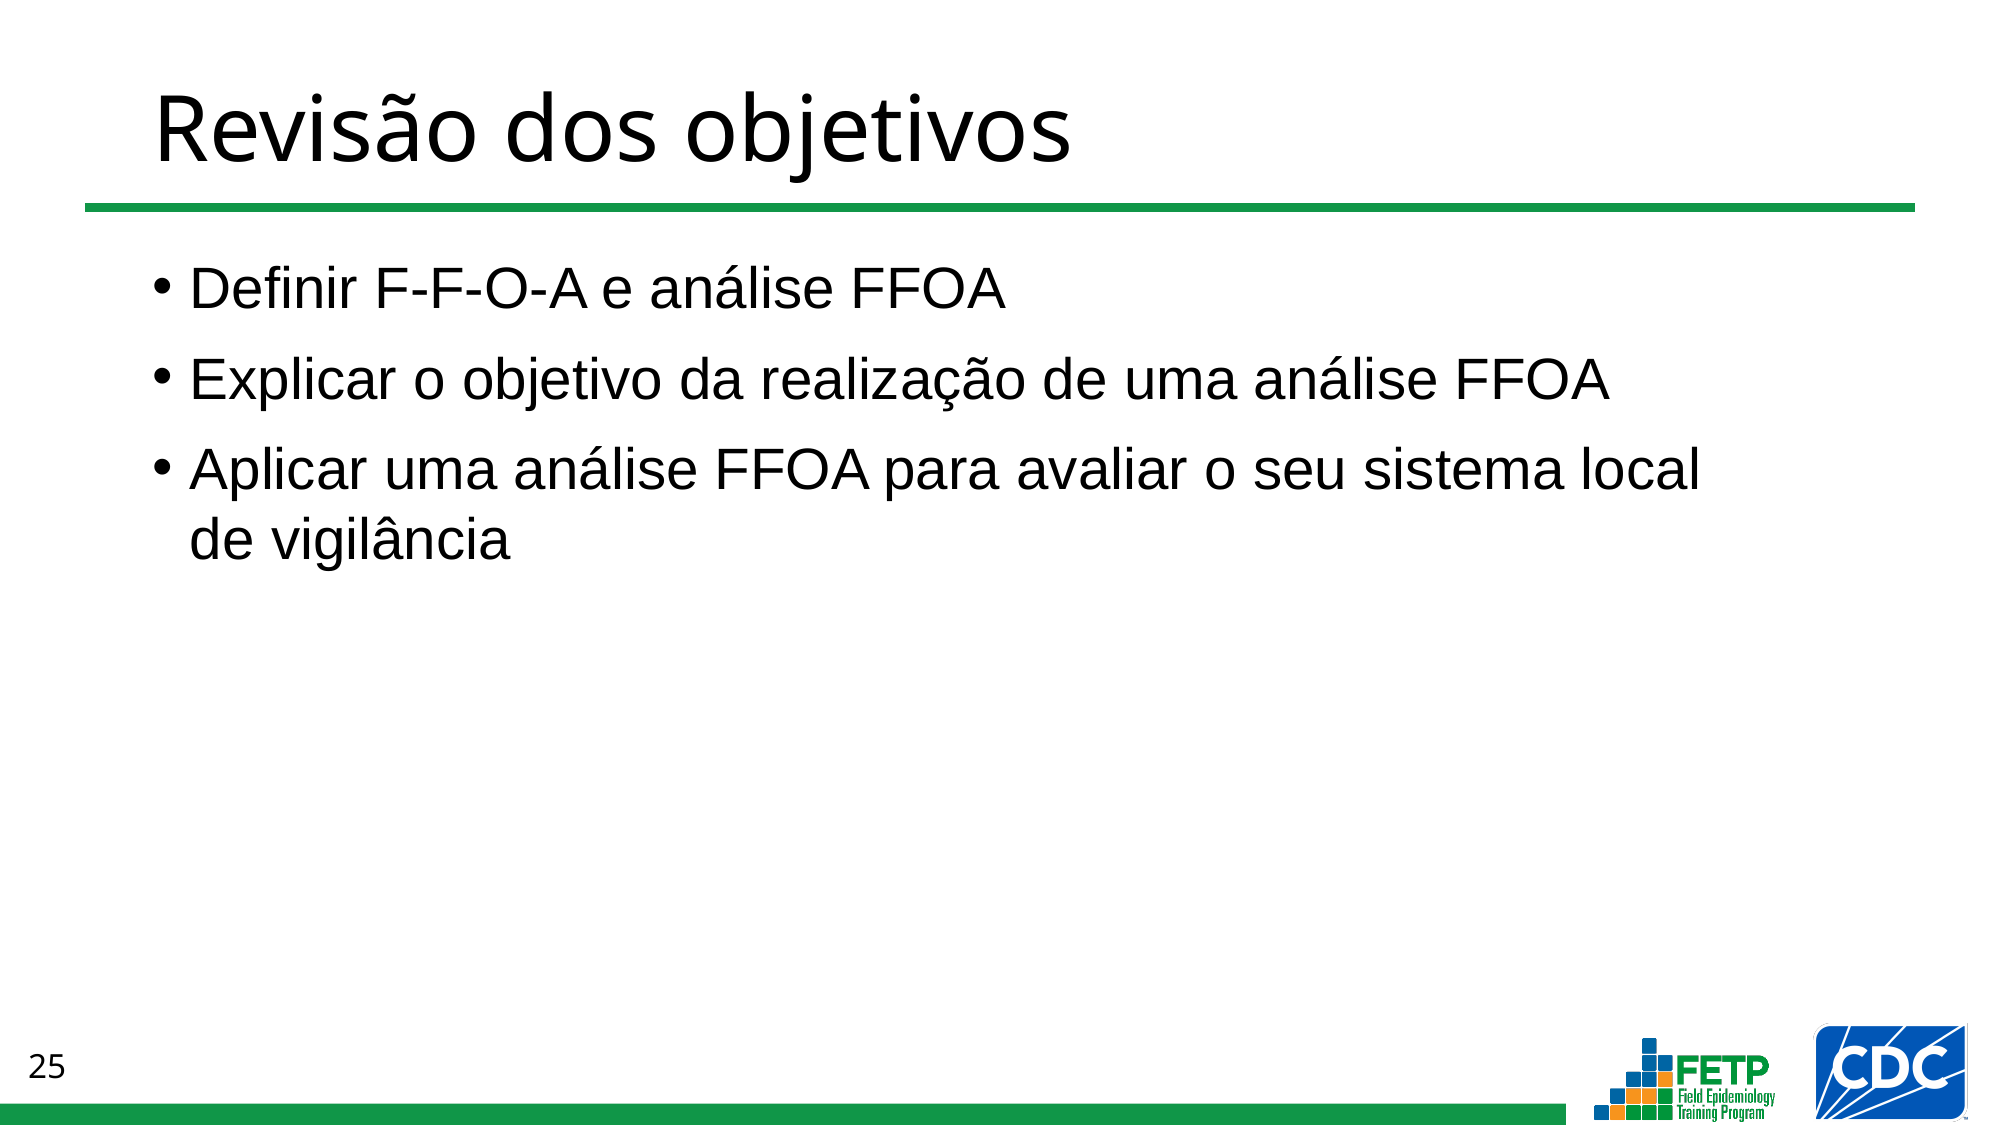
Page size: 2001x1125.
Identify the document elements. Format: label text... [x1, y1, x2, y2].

list Definir F-F-O-A e análise FFOA Explicar o objetivo da realização de uma análise FFOA Aplicar uma análise FFOA para avaliar o seu sistema local de vigilância [137, 242, 1863, 1004]
picture [1594, 1038, 1775, 1122]
picture [1813, 1023, 1968, 1122]
title Revisão dos objetivos [137, 75, 1863, 207]
